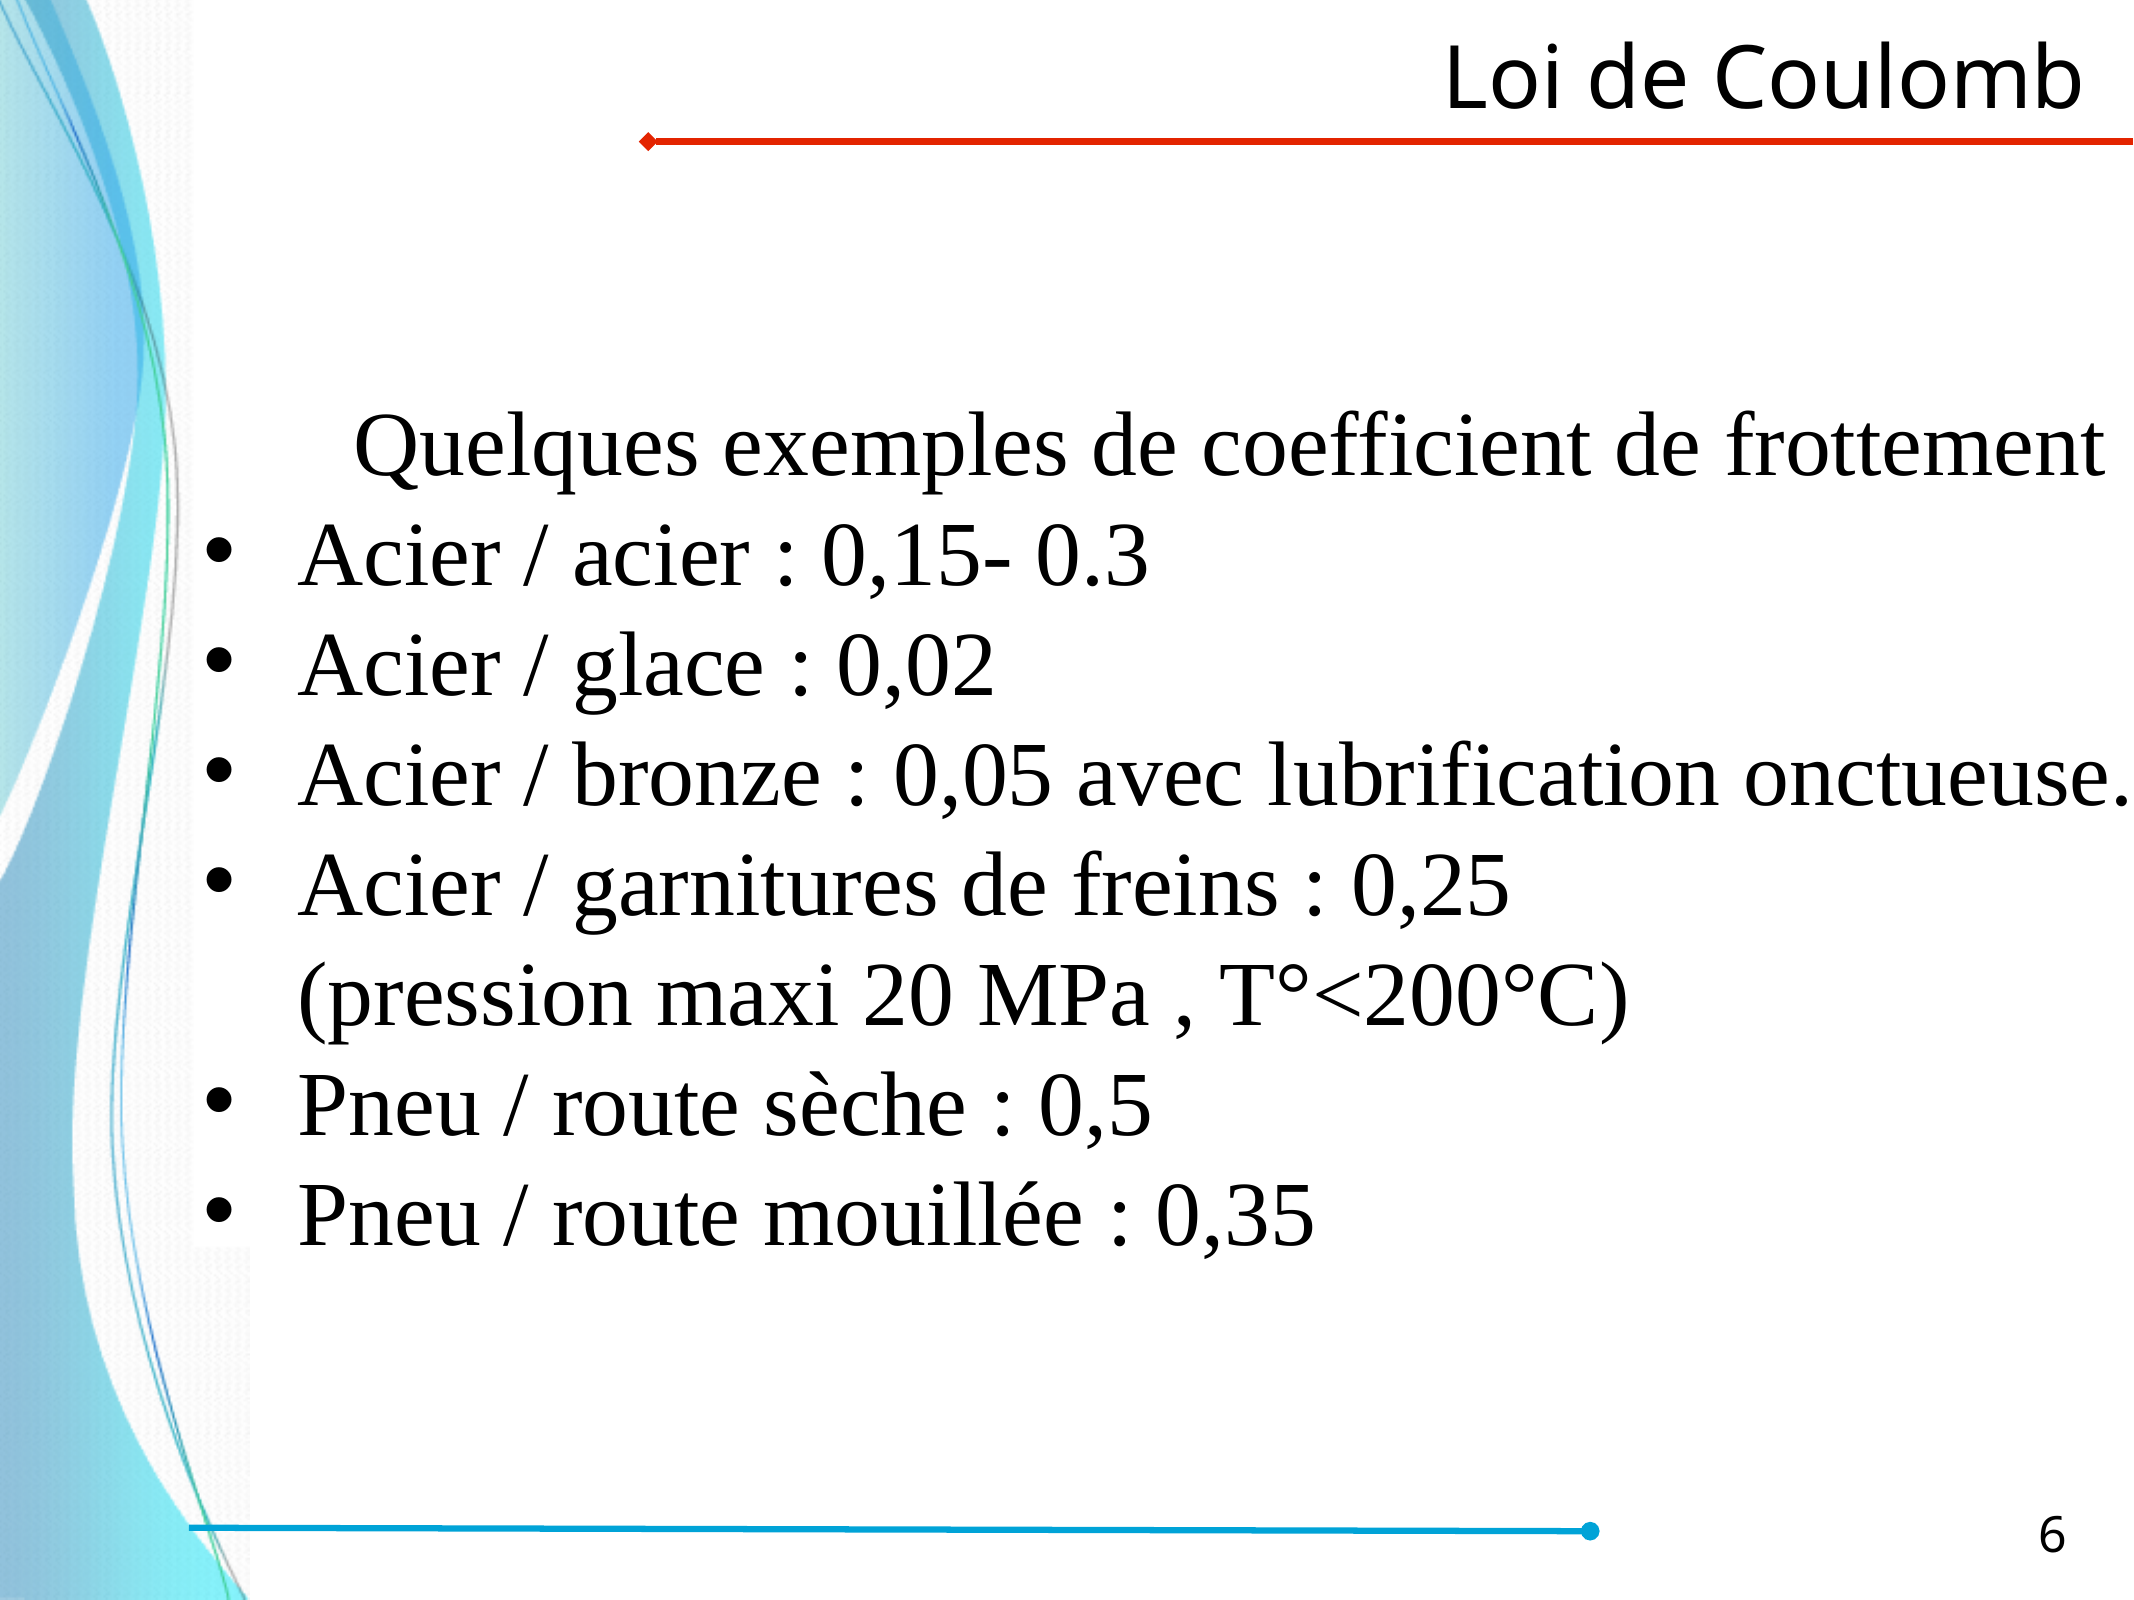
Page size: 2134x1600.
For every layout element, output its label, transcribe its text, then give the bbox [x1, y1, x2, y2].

text_box Quelques exemples de coefficient de frottement : Acier / acier : 0,15- 0.3 Acier / glace : 0,02 Acier / bronze : 0,05 avec lubrification onctueuse. Acier / garnitures de freins : 0,25 (pression maxi 20 MPa , T°<200°C) Pneu / route sèche : 0,5 Pneu / route mouillée : 0,35 [261, 376, 2134, 1271]
text_box [261, 1524, 1597, 1538]
text_box [743, 135, 2094, 223]
text_box [642, 135, 743, 148]
slide_number 6 [2018, 1493, 2088, 1570]
text_box Loi de Coulomb [743, 13, 2094, 135]
picture [0, 0, 251, 1600]
